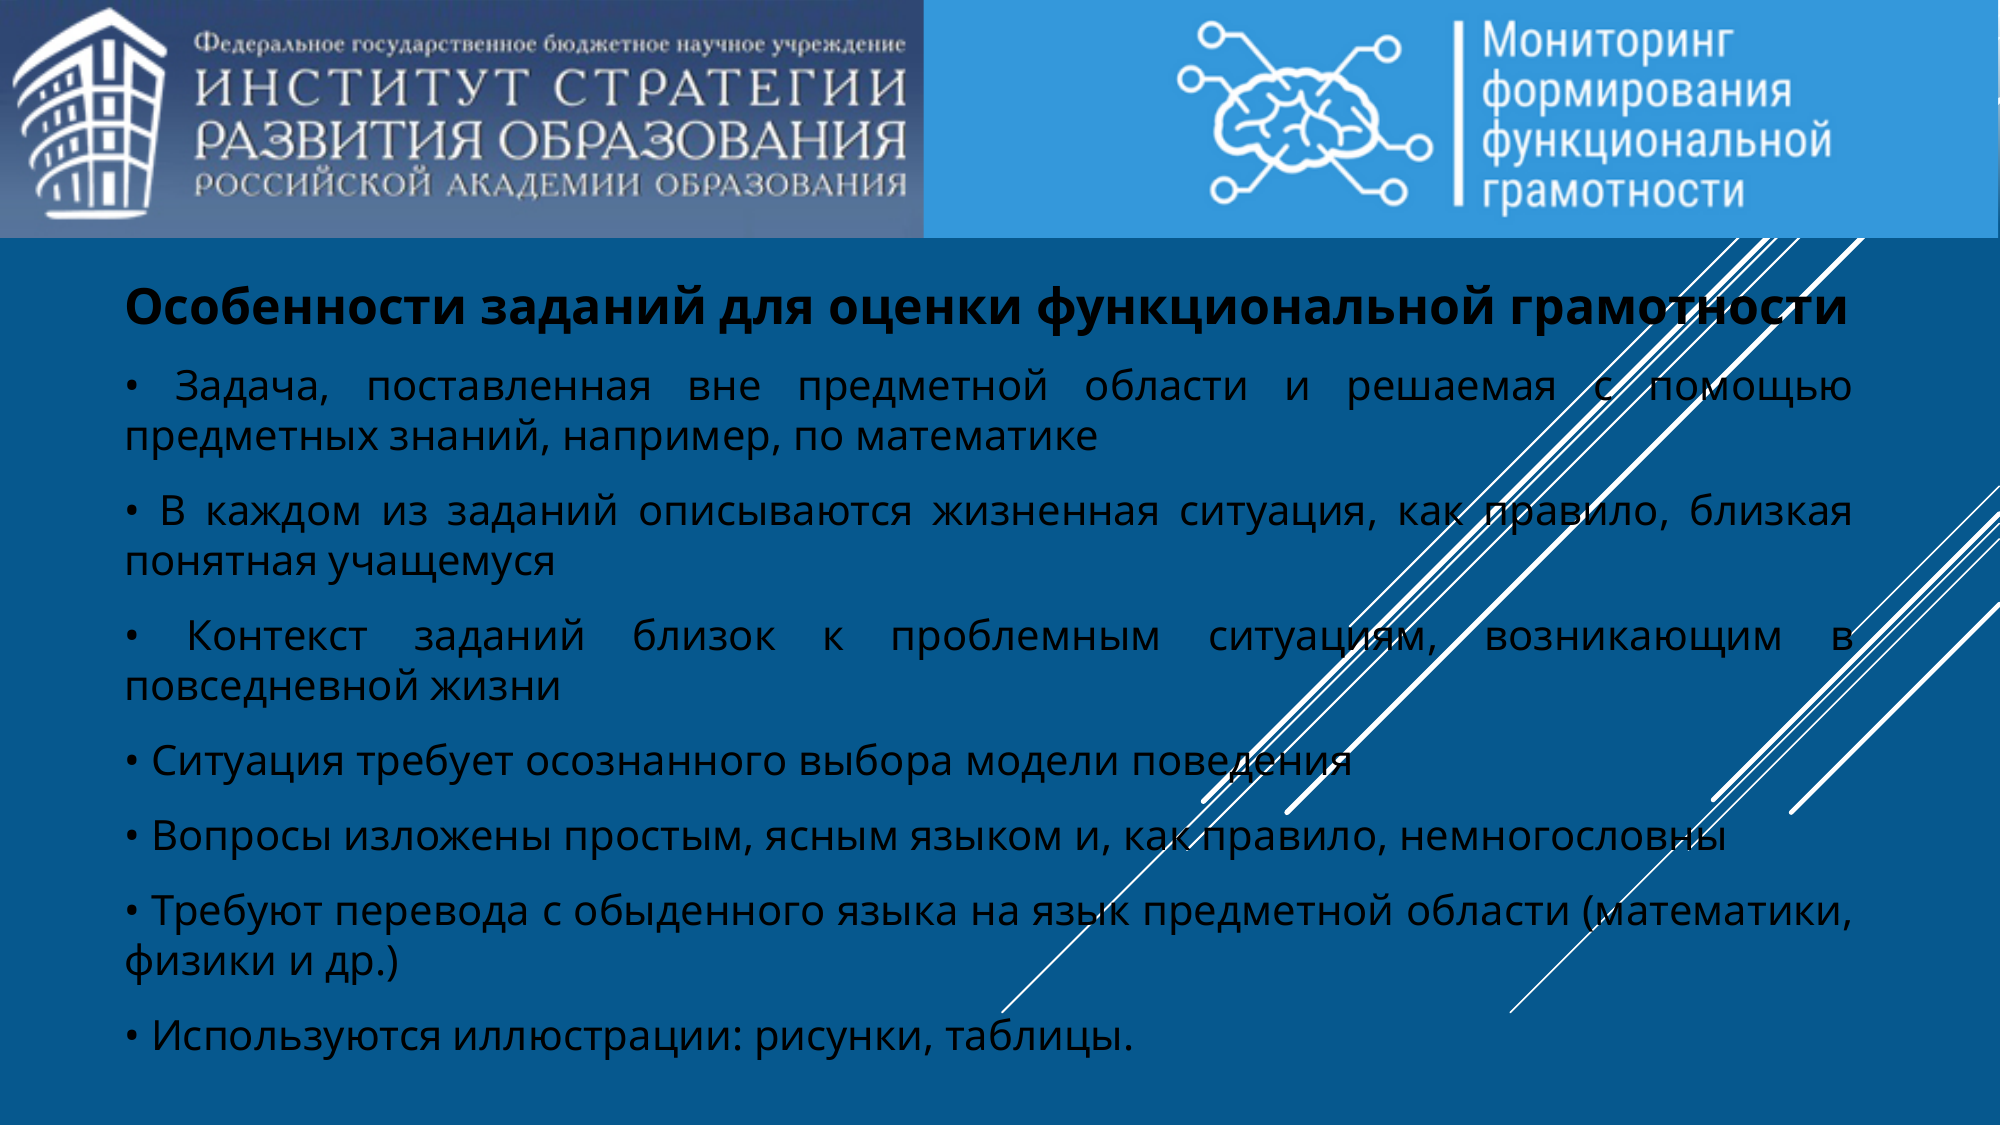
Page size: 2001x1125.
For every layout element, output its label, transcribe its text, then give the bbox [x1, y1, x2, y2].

picture [0, 0, 1999, 238]
text_box Особенности заданий для оценки функциональной грамотности • Задача, поставленная вне предметной области и решаемая с помощью предметных знаний, например, по математике • В каждом из заданий описываются жизненная ситуация, как правило, близкая понятная учащемуся • Контекст заданий близок к проблемным ситуациям, возникающим в повседневной жизни • Ситуация требует осознанного выбора модели поведения • Вопросы изложены простым, ясным языком и, как правило, немногословны • Требуют перевода с обыденного языка на язык предметной области (математики, физики и др.) • Используются иллюстрации: рисунки, таблицы. [109, 266, 1870, 1067]
